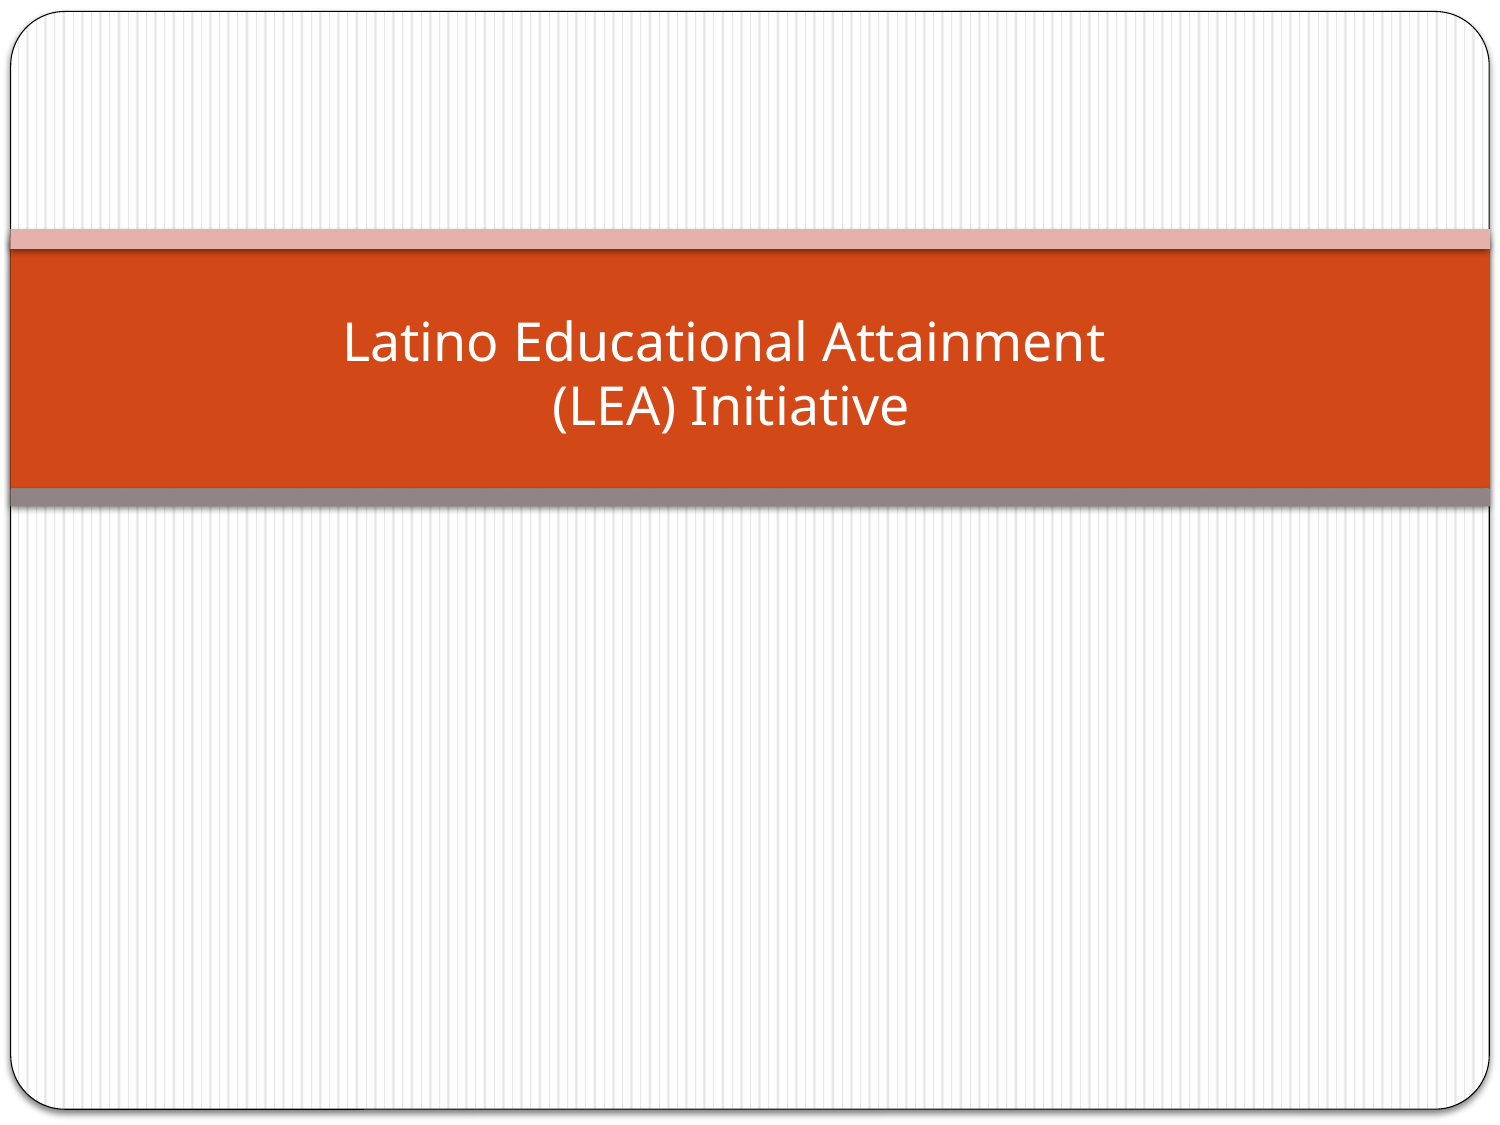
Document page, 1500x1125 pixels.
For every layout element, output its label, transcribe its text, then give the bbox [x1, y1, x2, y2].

title Latino Educational Attainment (LEA) Initiative [0, 299, 1463, 488]
